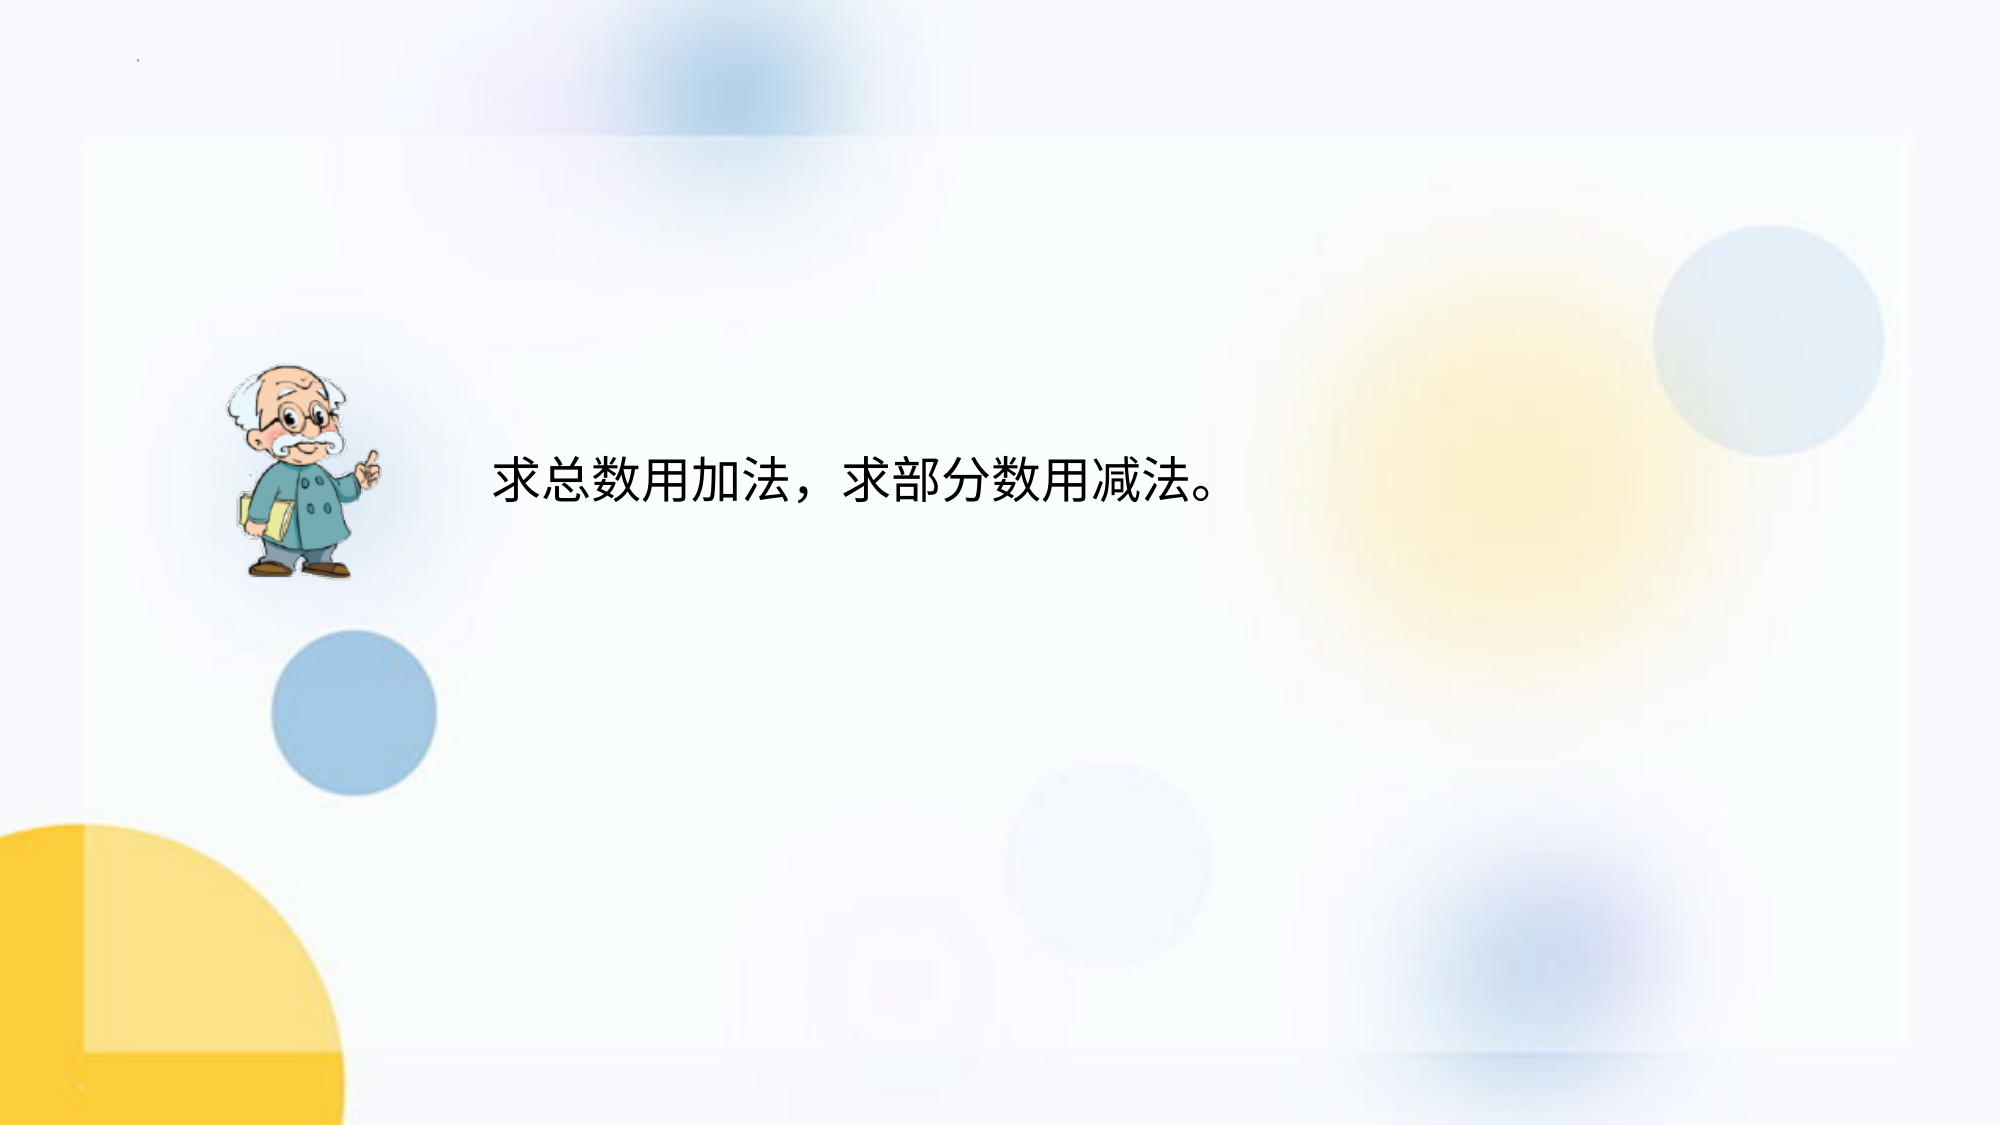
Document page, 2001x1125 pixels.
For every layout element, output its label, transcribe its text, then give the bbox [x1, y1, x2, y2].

text_box 求总数用加法，求部分数用减法。 [476, 441, 1262, 517]
picture [0, 0, 2001, 1125]
